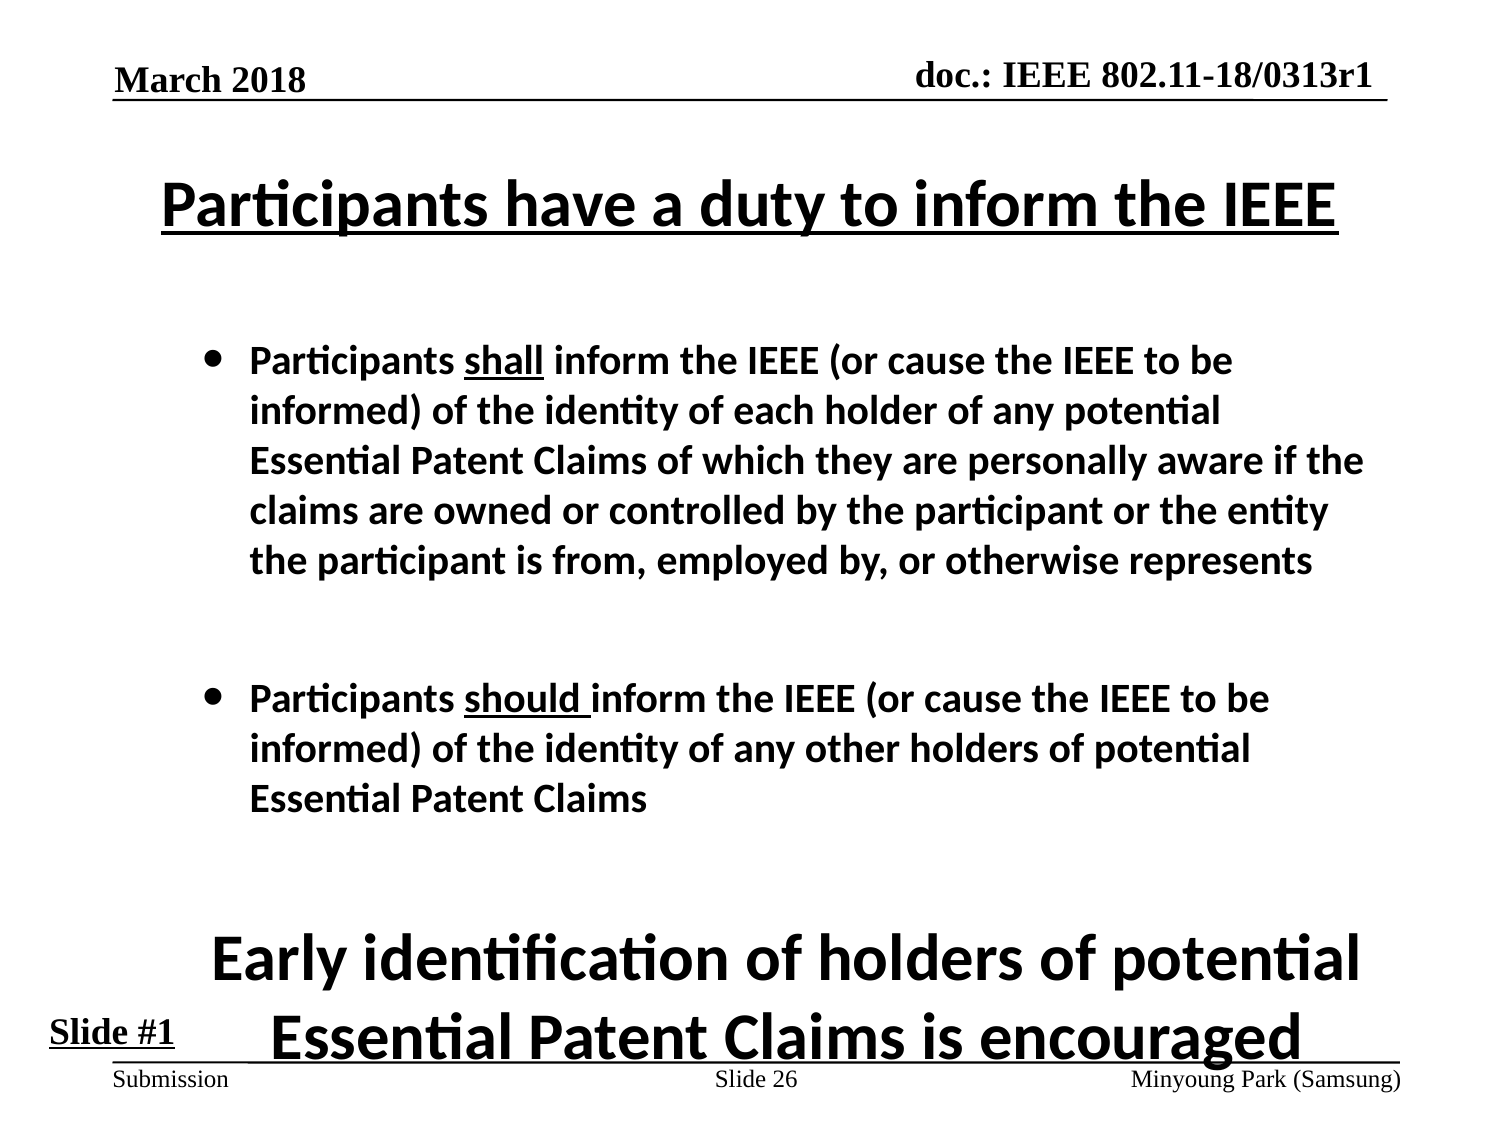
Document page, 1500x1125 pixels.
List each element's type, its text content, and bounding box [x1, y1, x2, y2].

list Participants shall inform the IEEE (or cause the IEEE to be informed) of the identity of each holder of any potential Essential Patent Claims of which they are personally aware if the claims are owned or controlled by the participant or the entity the participant is from, employed by, or otherwise represents Participants should inform the IEEE (or cause the IEEE to be informed) of the identity of any other holders of potential Essential Patent Claims Early identification of holders of potential Essential Patent Claims is encouraged [112, 324, 1388, 1000]
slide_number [114, 54, 335, 101]
text_box Slide #1 [34, 999, 191, 1060]
title Participants have a duty to inform the IEEE [112, 112, 1388, 288]
slide_number Slide 26 [712, 1061, 800, 1093]
footer Minyoung Park (Samsung) [949, 1061, 1402, 1093]
